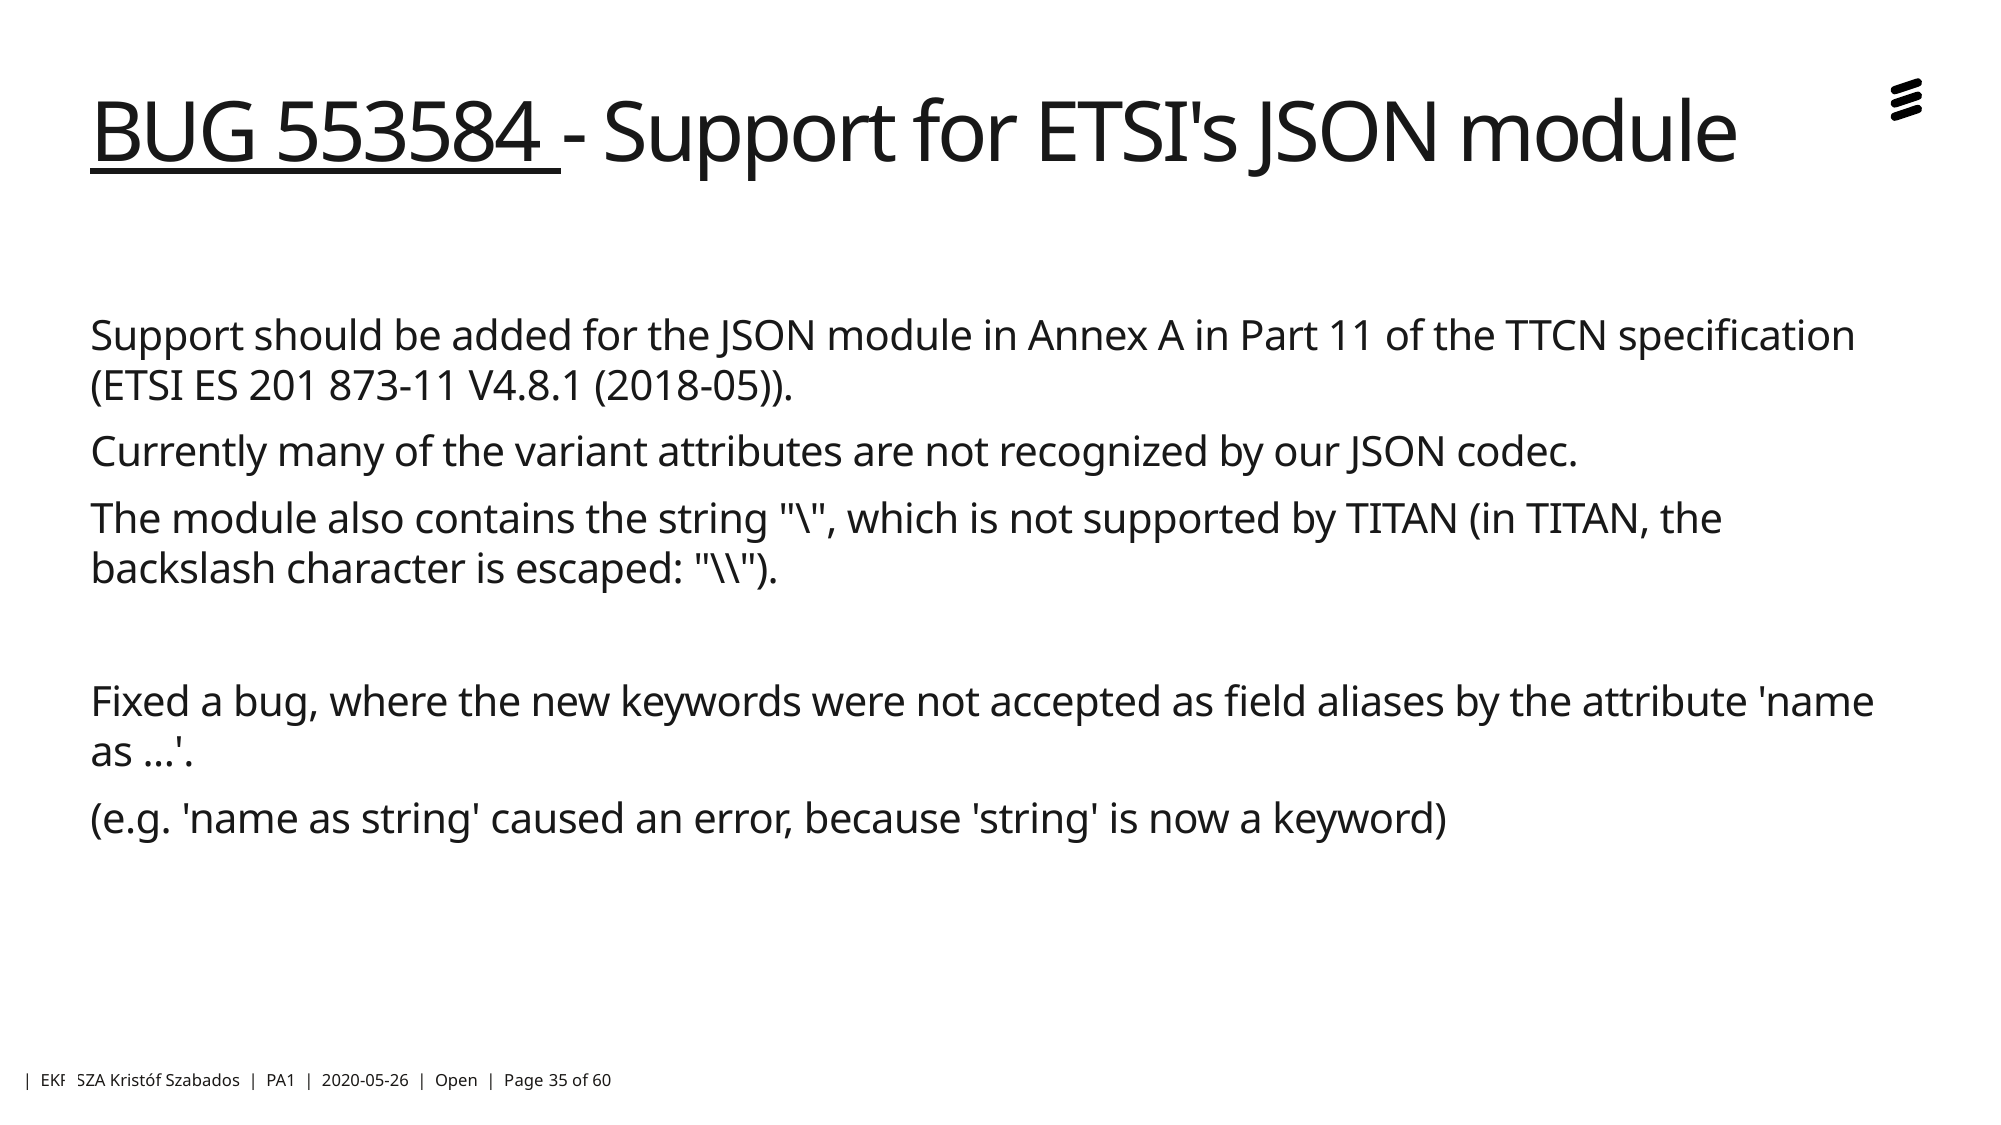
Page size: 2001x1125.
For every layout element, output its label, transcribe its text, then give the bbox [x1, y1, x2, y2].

list Support should be added for the JSON module in Annex A in Part 11 of the TTCN specification (ETSI ES 201 873-11 V4.8.1 (2018-05)). Currently many of the variant attributes are not recognized by our JSON codec. The module also contains the string "\", which is not supported by TITAN (in TITAN, the backslash character is escaped: "\\"). Fixed a bug, where the new keywords were not accepted as field aliases by the attribute 'name as ...'. (e.g. 'name as string' caused an error, because 'string' is now a keyword) [78, 302, 1922, 1024]
title BUG 553584 - Support for ETSI's JSON module [78, 77, 1805, 256]
